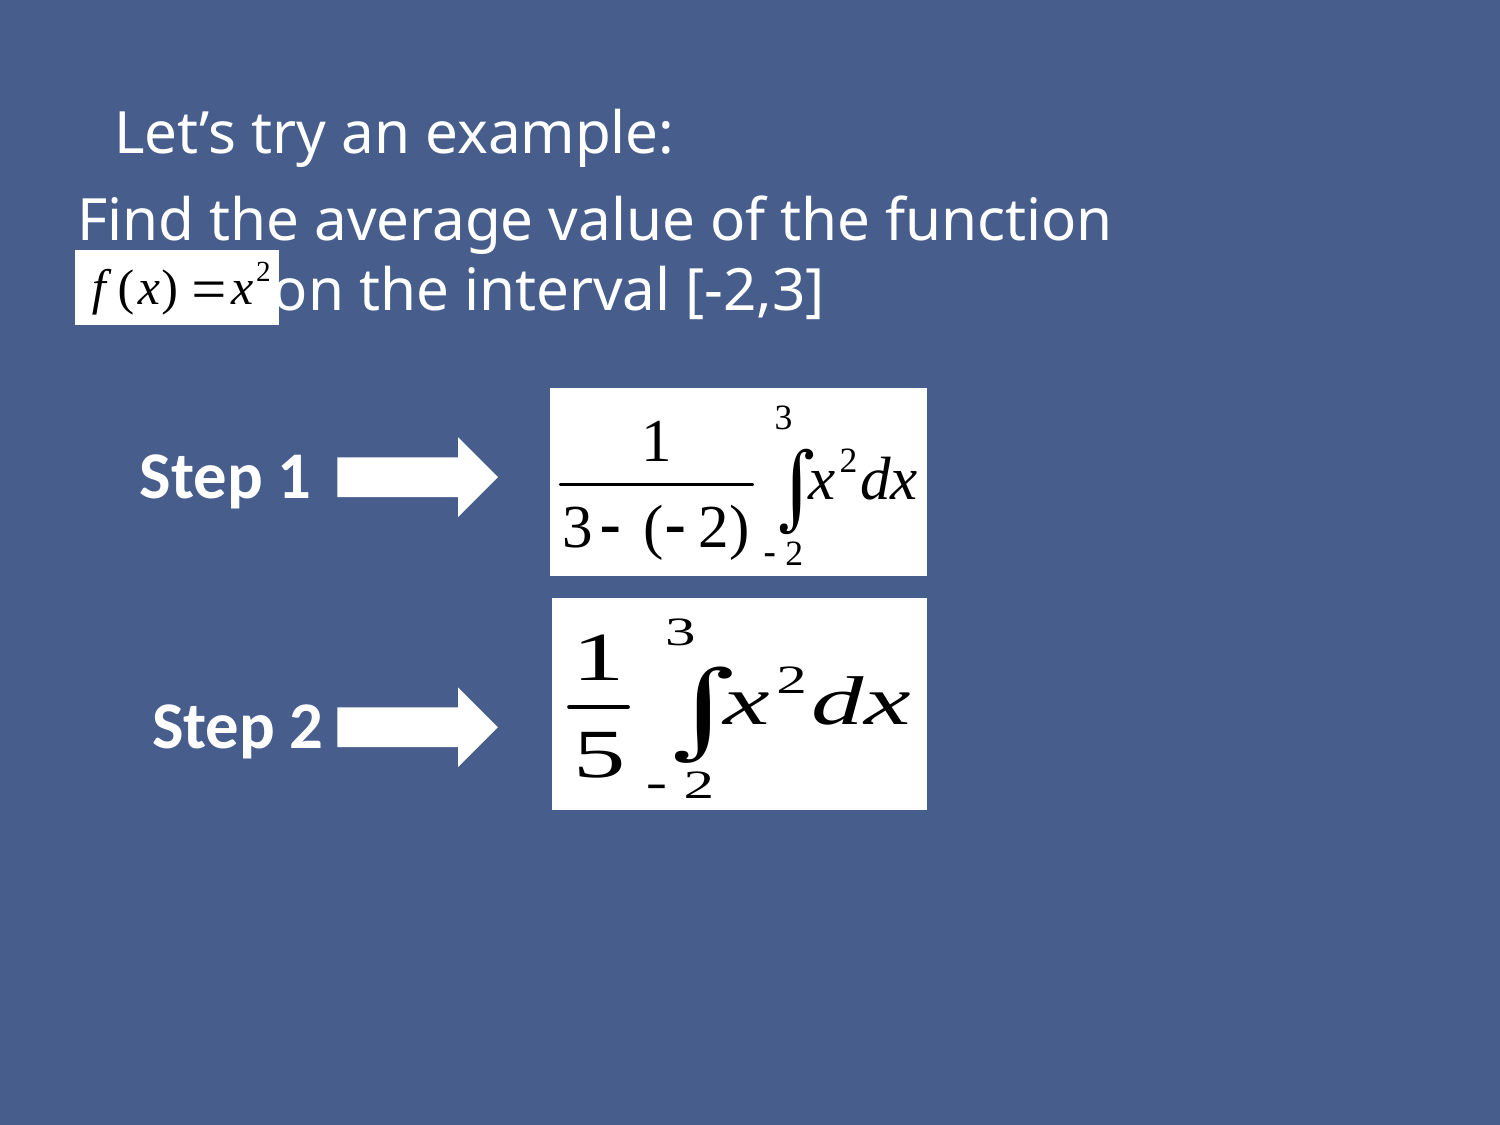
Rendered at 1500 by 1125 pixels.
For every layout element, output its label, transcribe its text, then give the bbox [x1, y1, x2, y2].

text_box Step 1 [124, 424, 500, 520]
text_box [549, 387, 928, 577]
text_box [551, 597, 928, 811]
text_box [335, 685, 501, 769]
text_box Let’s try an example: [99, 87, 1363, 263]
text_box Step 2 [137, 674, 513, 770]
text_box [335, 435, 501, 519]
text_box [74, 249, 280, 326]
text_box Find the average value of the function on the interval [-2,3] [62, 174, 1325, 420]
